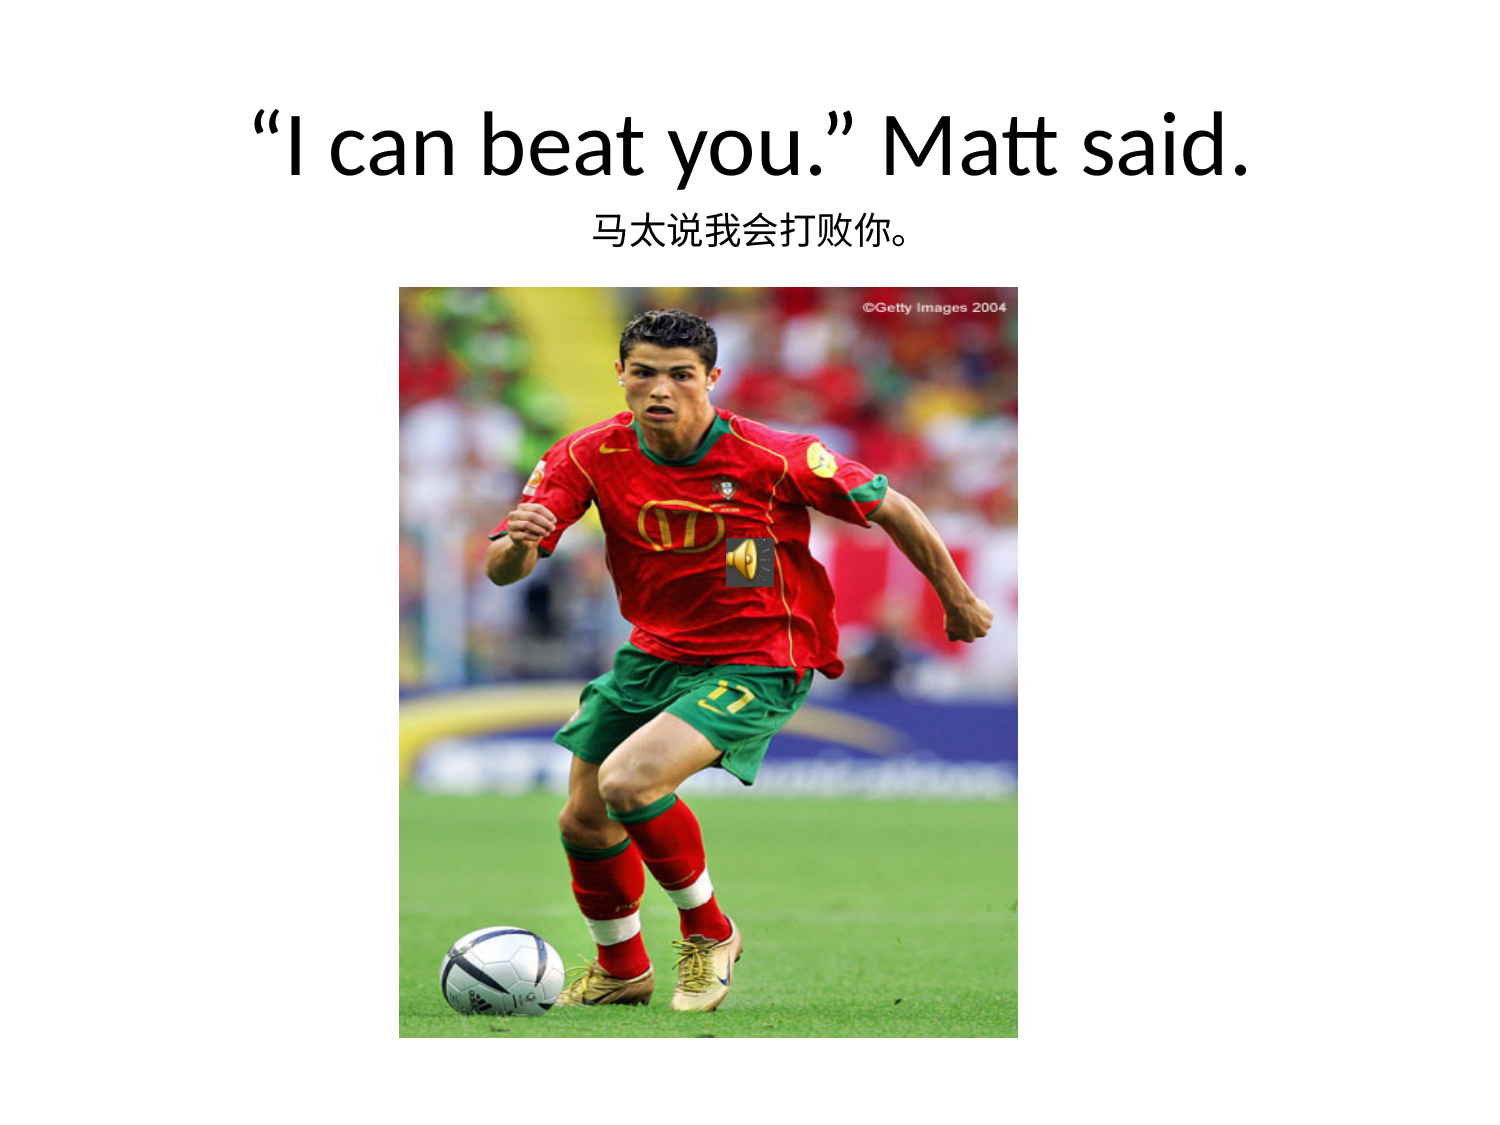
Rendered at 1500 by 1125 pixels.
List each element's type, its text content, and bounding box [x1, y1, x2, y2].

title “I can beat you.” Matt said. [74, 44, 1426, 233]
text_box 马太说我会打败你。 [576, 199, 945, 260]
picture [399, 287, 1018, 1038]
